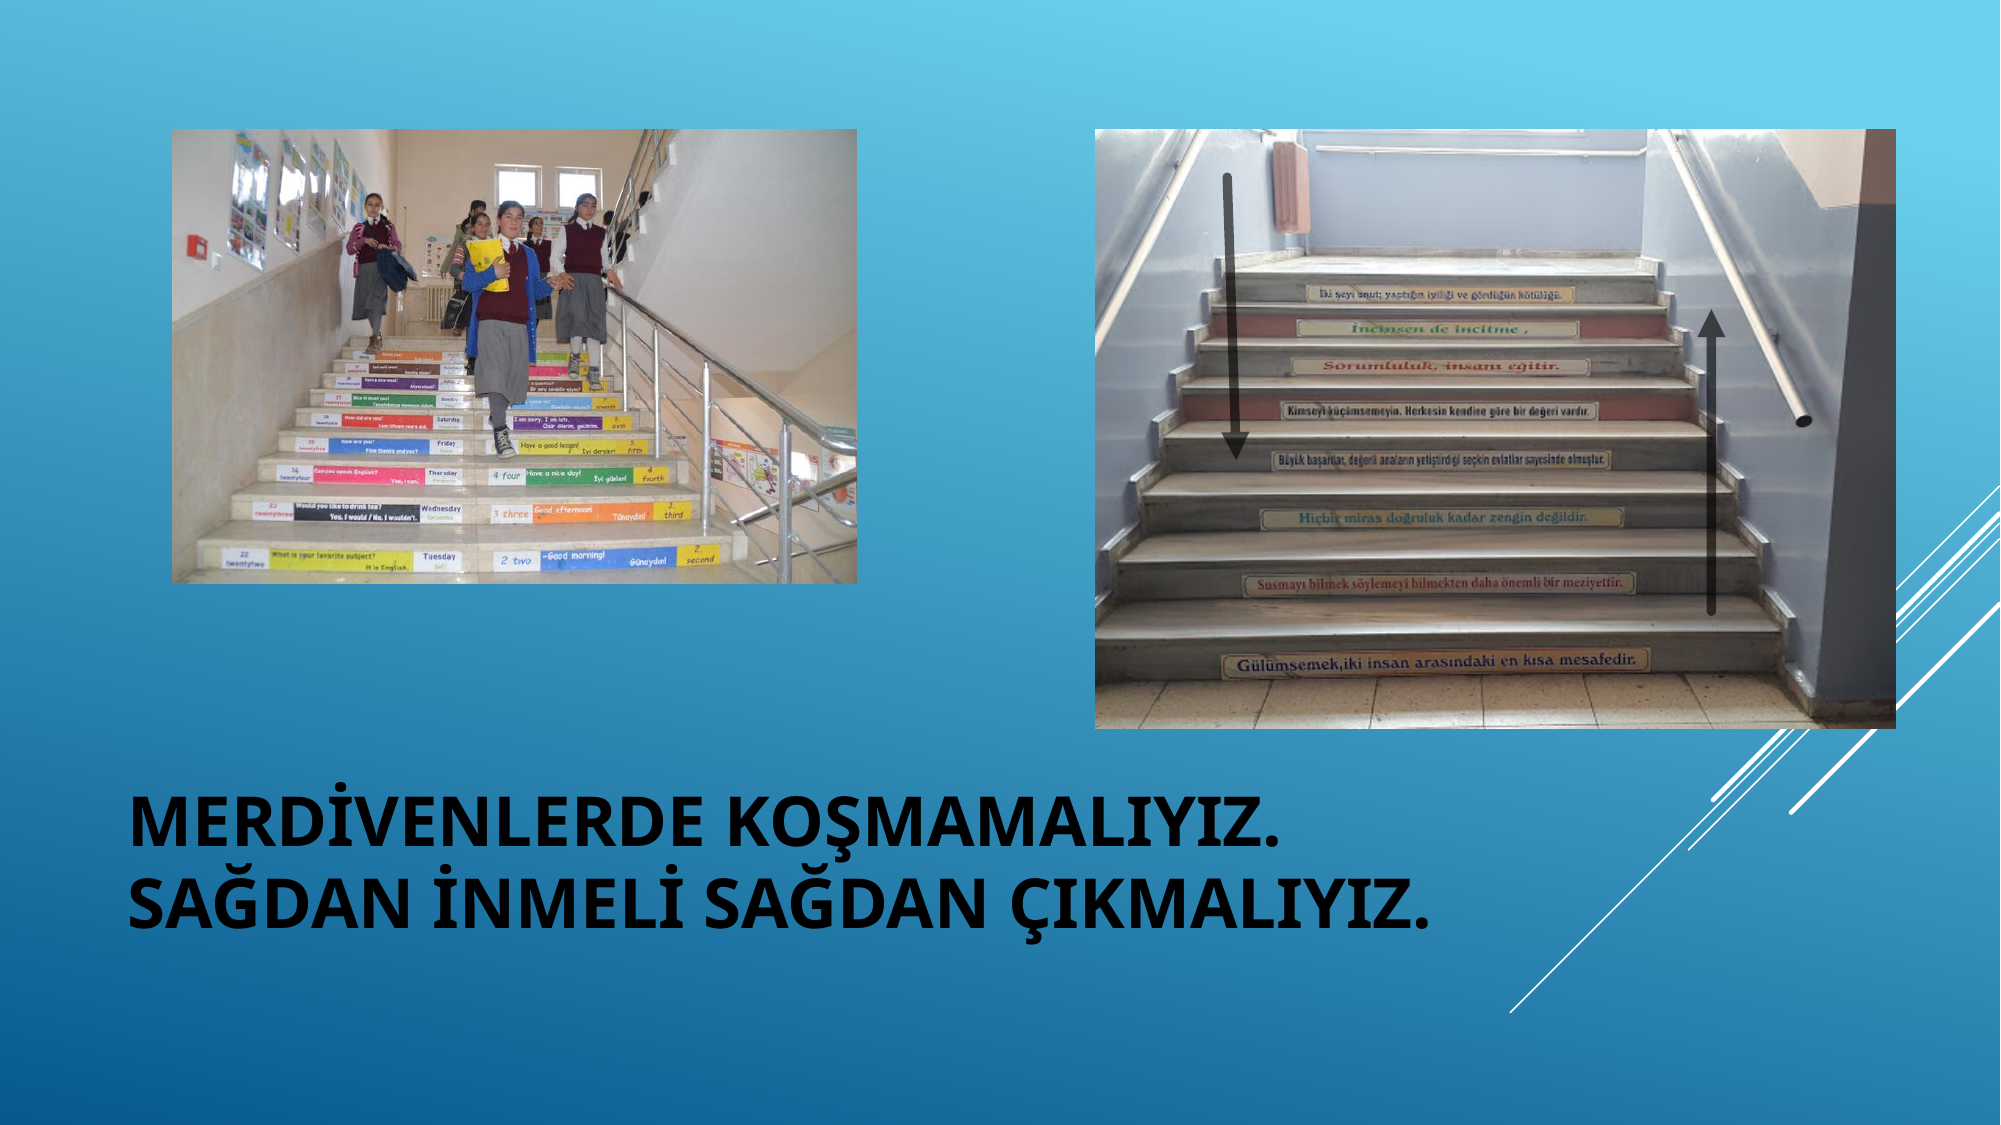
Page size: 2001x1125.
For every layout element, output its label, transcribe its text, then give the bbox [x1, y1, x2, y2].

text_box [1226, 176, 1237, 461]
title MERDİVENLERDE KOŞMAMALIYIZ. SAĞDAN İNMELİ SAĞDAN ÇIKMALIYIZ. [112, 736, 1513, 984]
picture [172, 128, 857, 584]
picture [1095, 128, 1896, 730]
